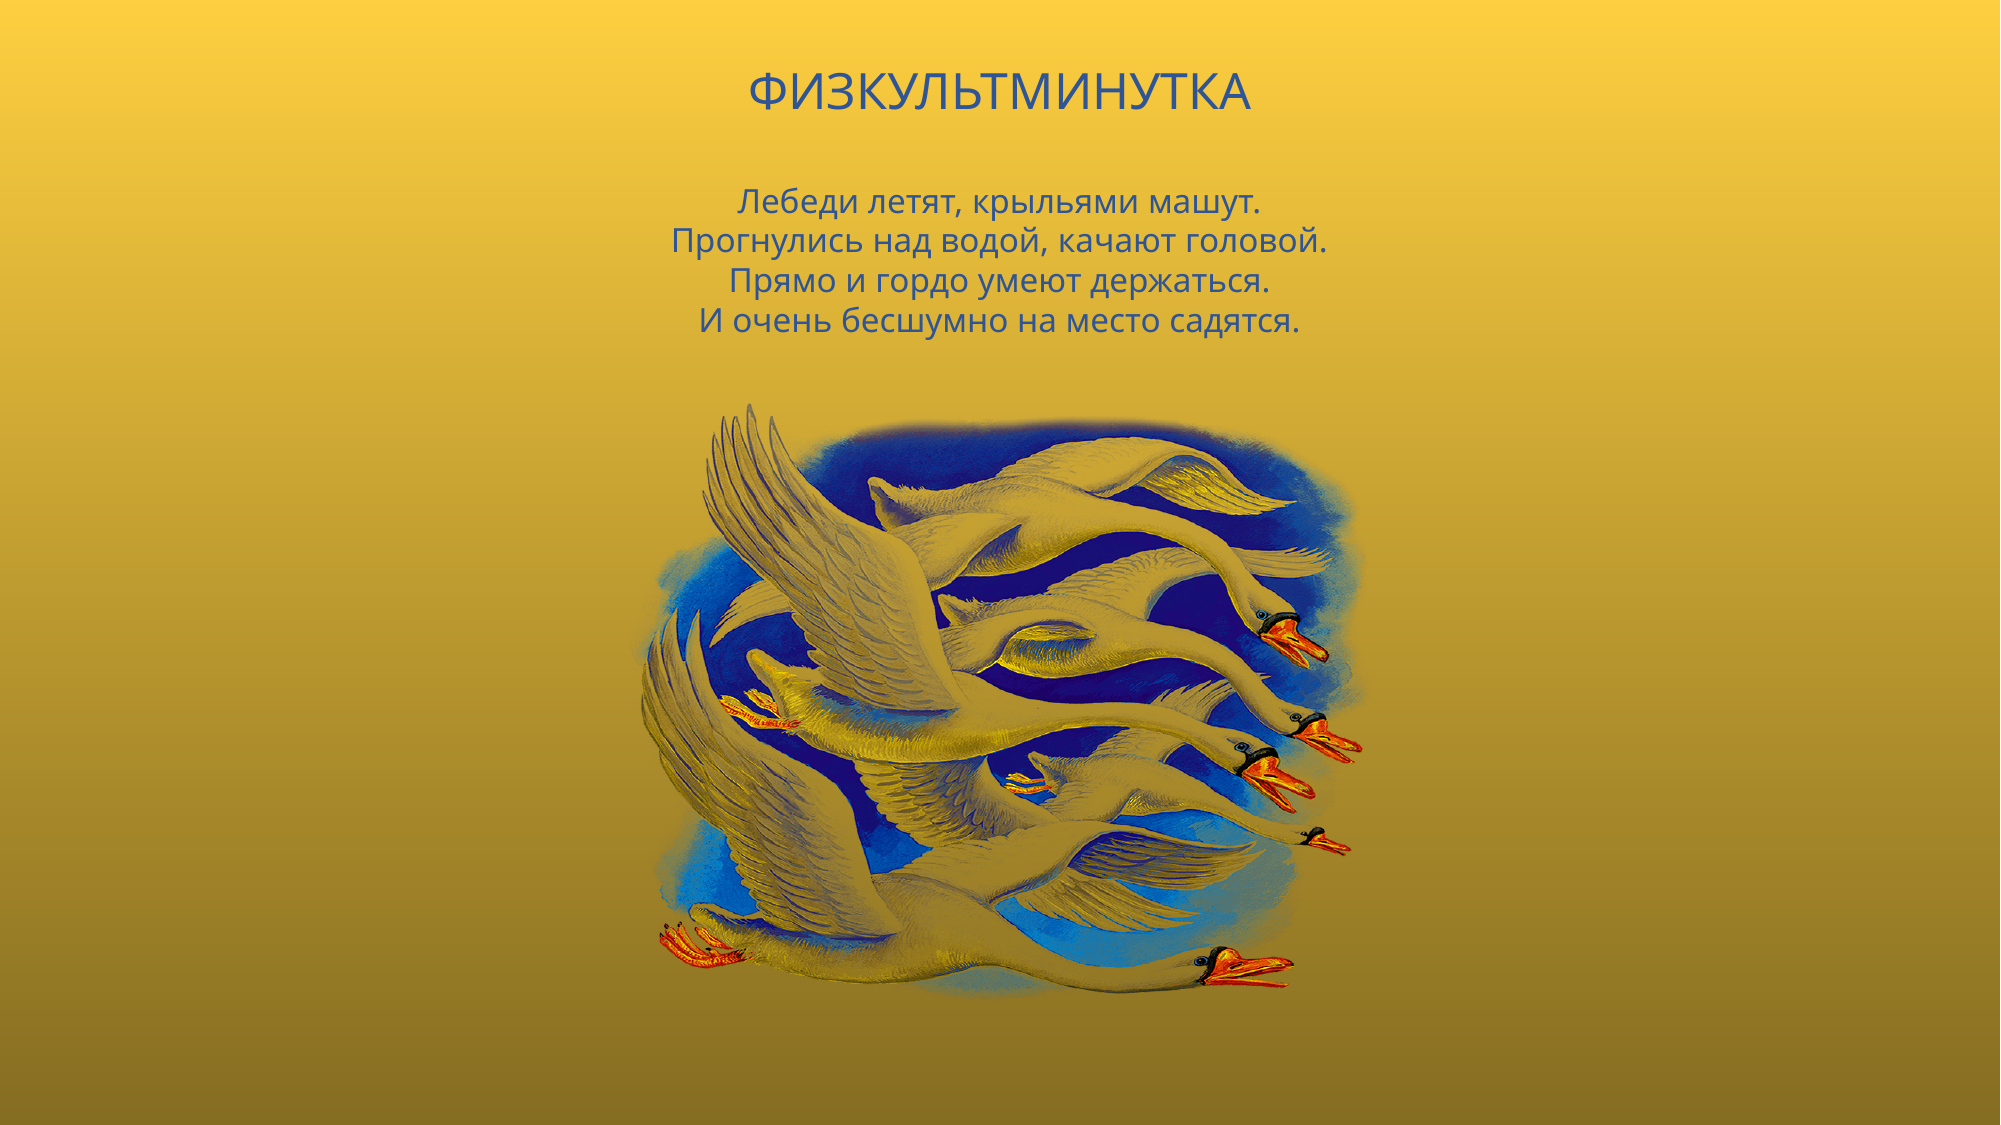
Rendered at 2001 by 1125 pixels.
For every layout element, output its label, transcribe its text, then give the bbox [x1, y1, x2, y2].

title ФИЗКУЛЬТМИНУТКА Лебеди летят, крыльями машут. Прогнулись над водой, качают головой. Прямо и гордо умеют держаться. И очень бесшумно на место садятся. [99, 44, 1901, 355]
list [627, 403, 1373, 1005]
